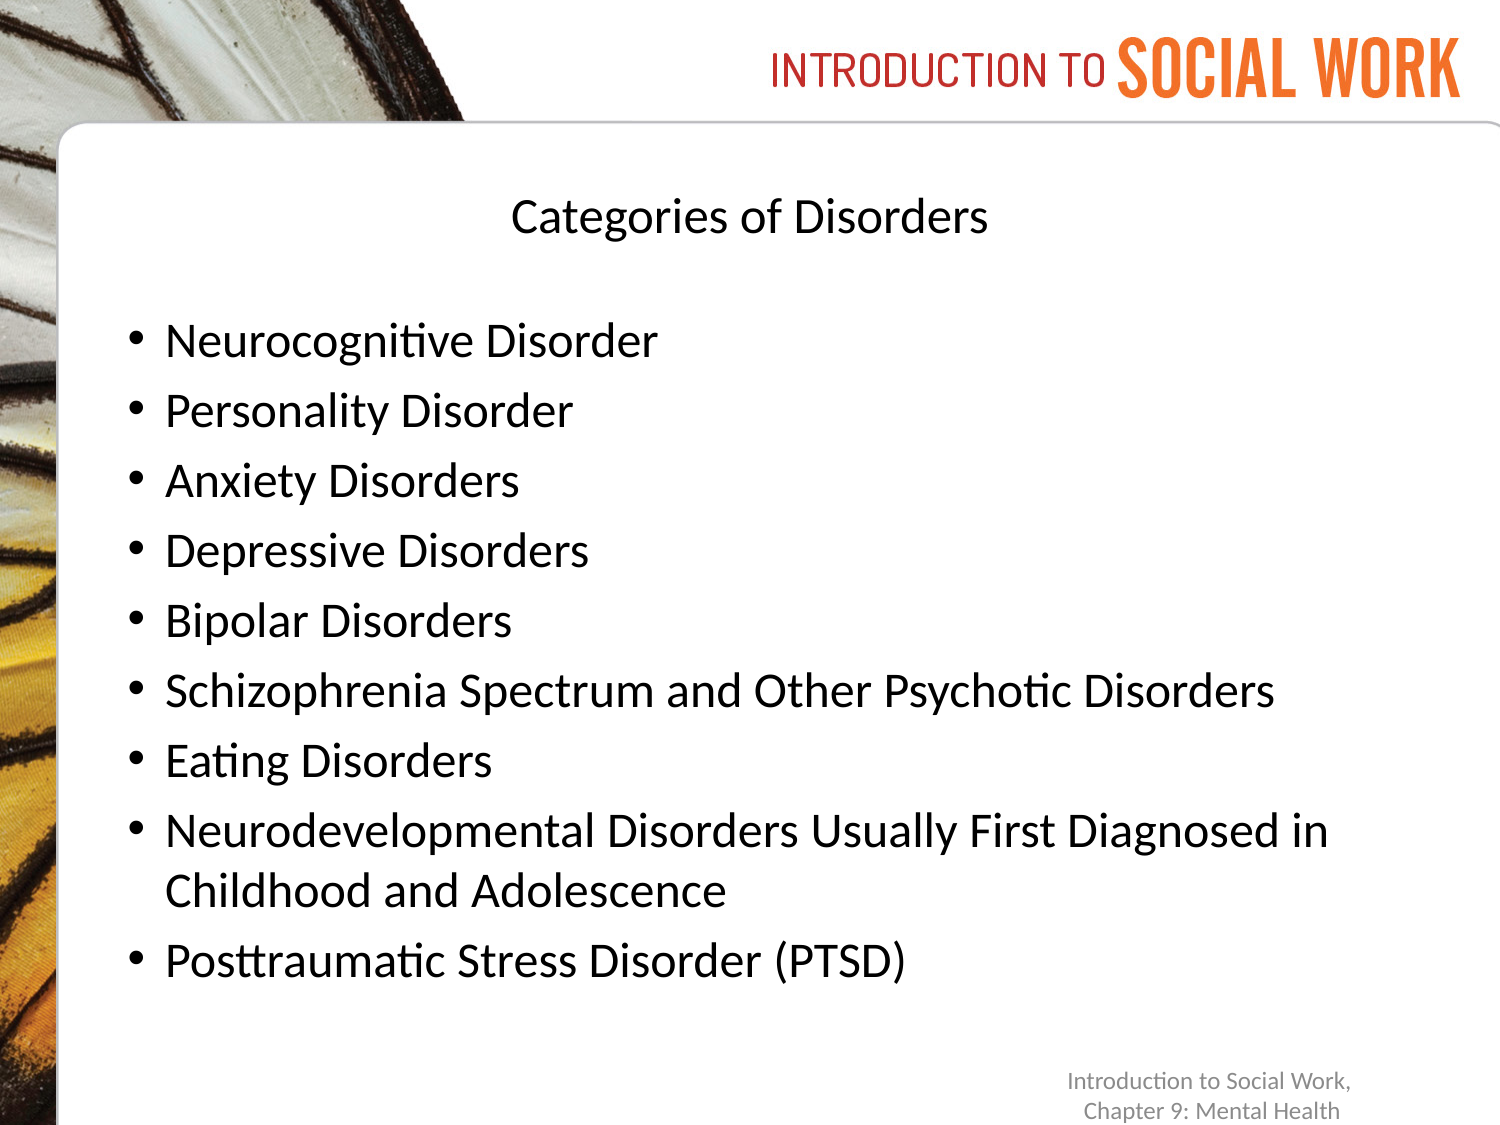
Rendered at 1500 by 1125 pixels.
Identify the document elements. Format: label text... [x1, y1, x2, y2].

footer Introduction to Social Work, Chapter 9: Mental Health [950, 1065, 1475, 1125]
picture [0, 0, 1500, 299]
picture [0, 1038, 1500, 1125]
title Categories of Disorders [75, 174, 1425, 283]
list Neurocognitive Disorder Personality Disorder Anxiety Disorders Depressive Disorders Bipolar Disorders Schizophrenia Spectrum and Other Psychotic Disorders Eating Disorders Neurodevelopmental Disorders Usually First Diagnosed in Childhood and Adolescence Posttraumatic Stress Disorder (PTSD) [0, 299, 1500, 1038]
